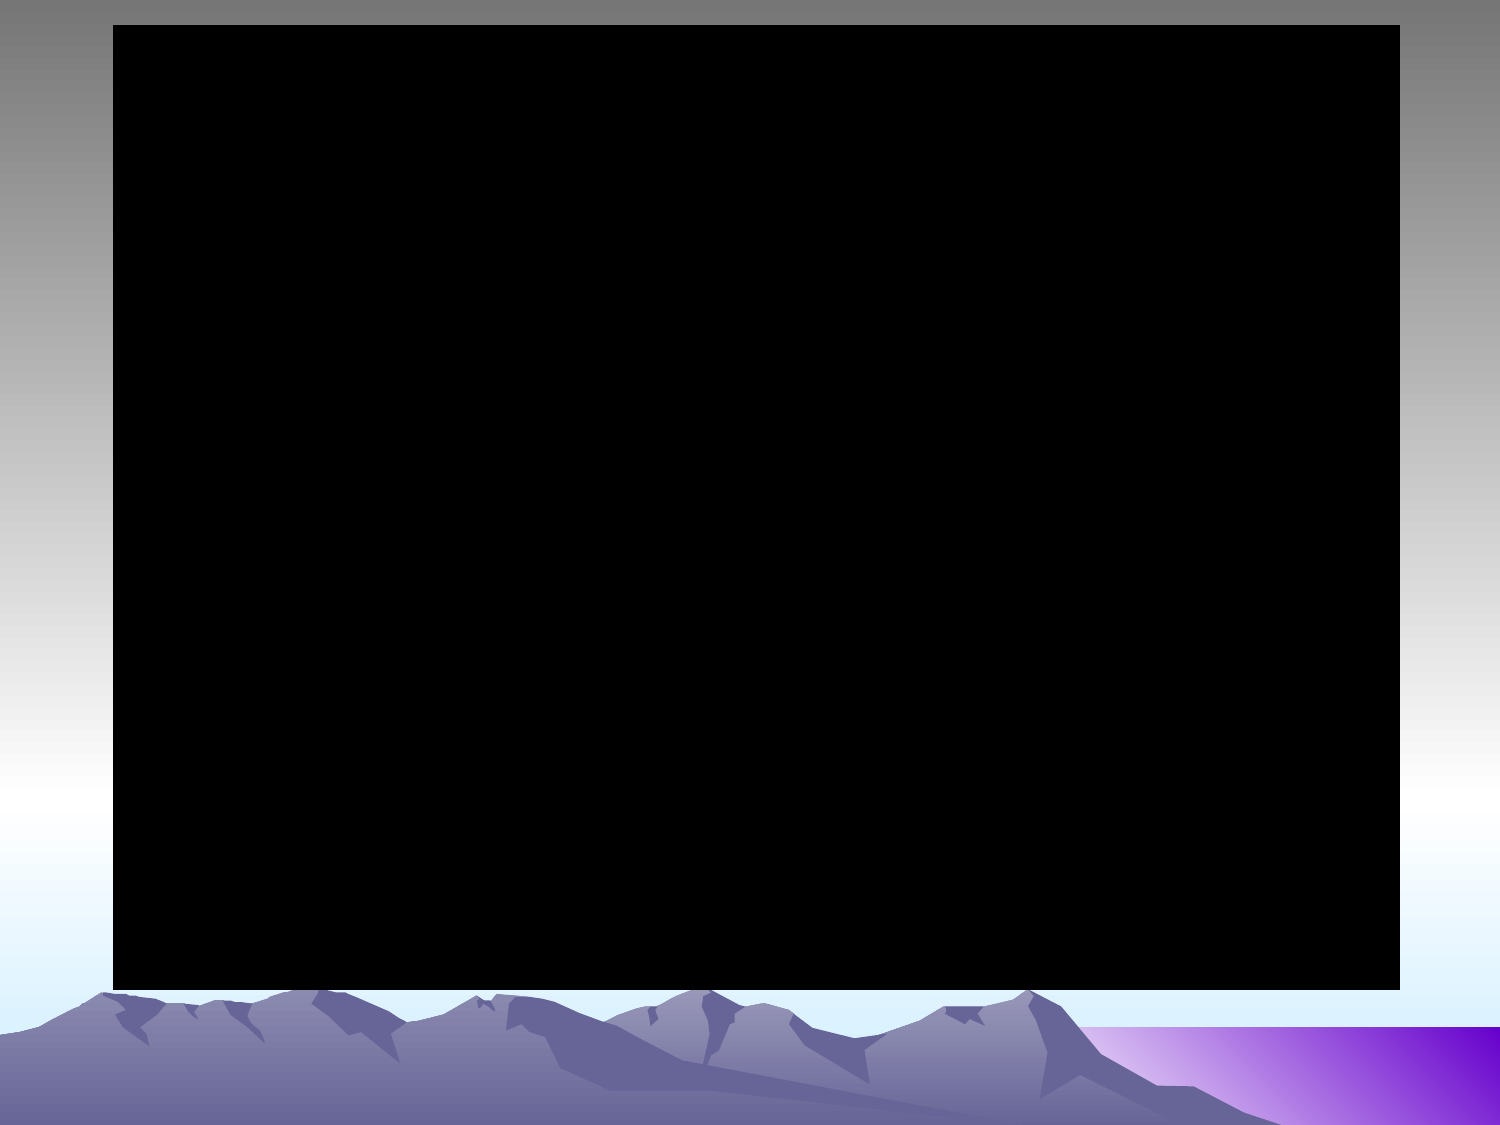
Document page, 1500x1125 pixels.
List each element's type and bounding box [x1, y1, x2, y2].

text_box [112, 24, 1401, 991]
